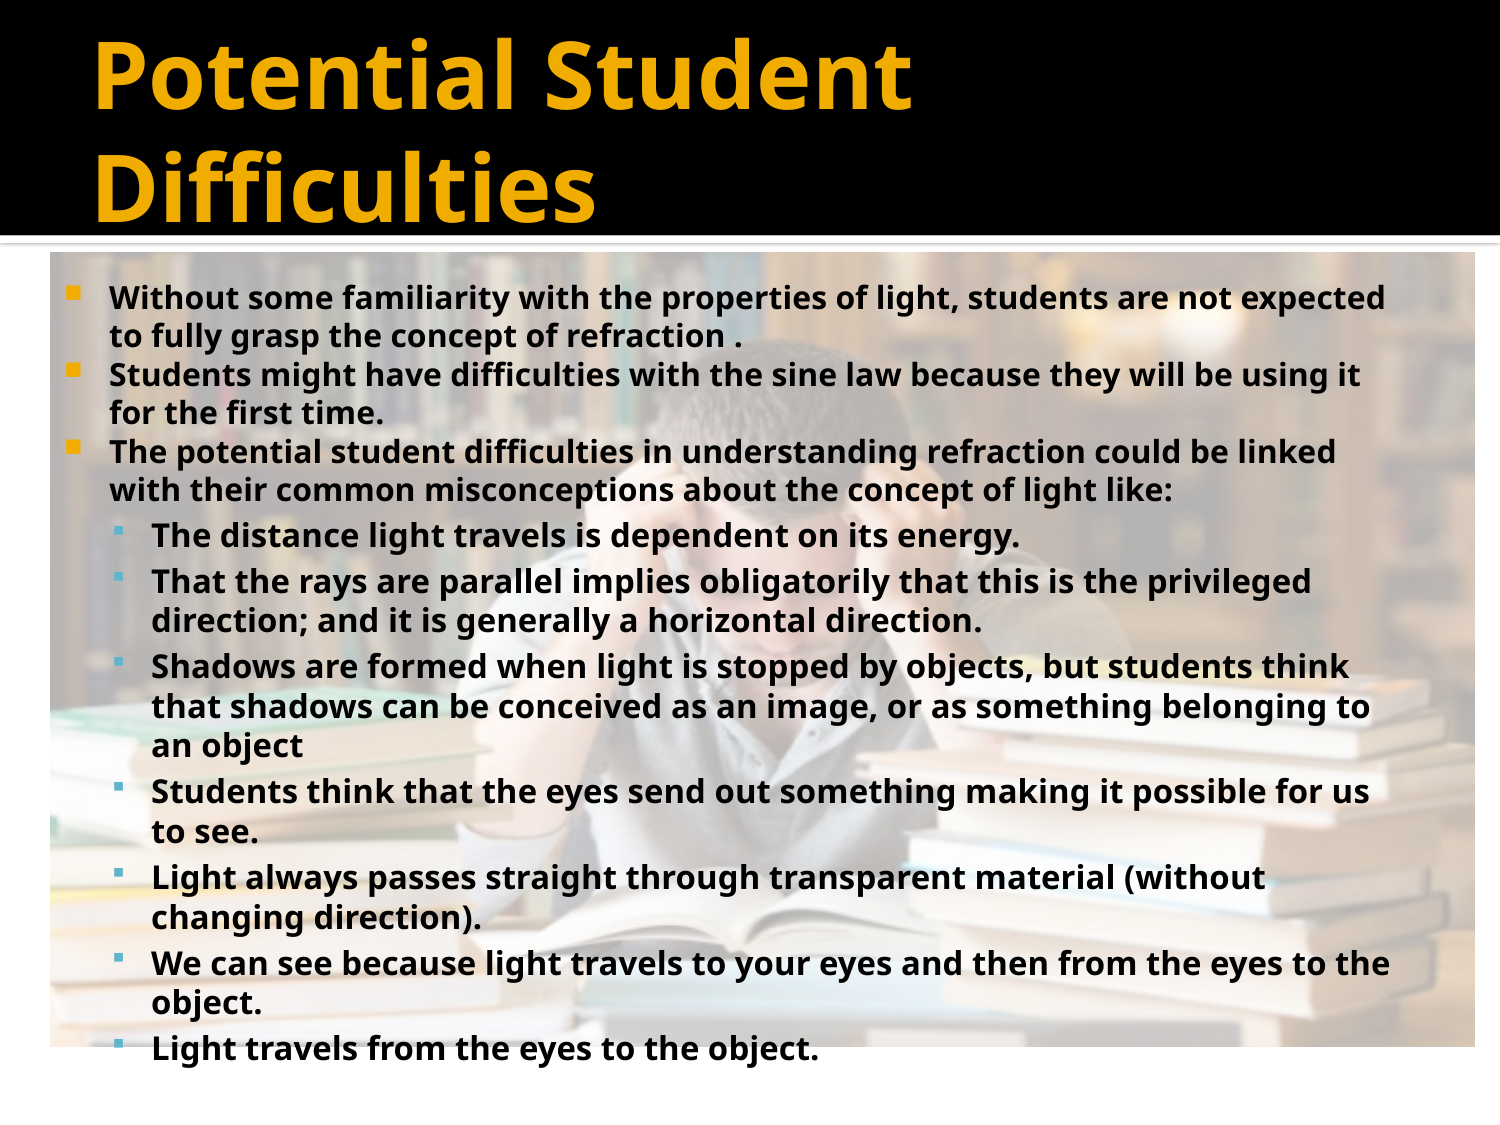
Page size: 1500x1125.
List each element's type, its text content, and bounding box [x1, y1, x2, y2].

title Potential Student Difficulties [75, 25, 1425, 231]
picture [49, 252, 1474, 1047]
list Without some familiarity with the properties of light, students are not expected to fully grasp the concept of refraction . Students might have difficulties with the sine law because they will be using it for the first time. The potential student difficulties in understanding refraction could be linked with their common misconceptions about the concept of light like: The distance light travels is dependent on its energy. That the rays are parallel implies obligatorily that this is the privileged direction; and it is generally a horizontal direction. Shadows are formed when light is stopped by objects, but students think that shadows can be conceived as an image, or as something belonging to an object Students think that the eyes send out something making it possible for us to see. Light always passes straight through transparent material (without changing direction). We can see because light travels to your eyes and then from the eyes to the object. Light travels from the eyes to the object. [37, 262, 1425, 1088]
